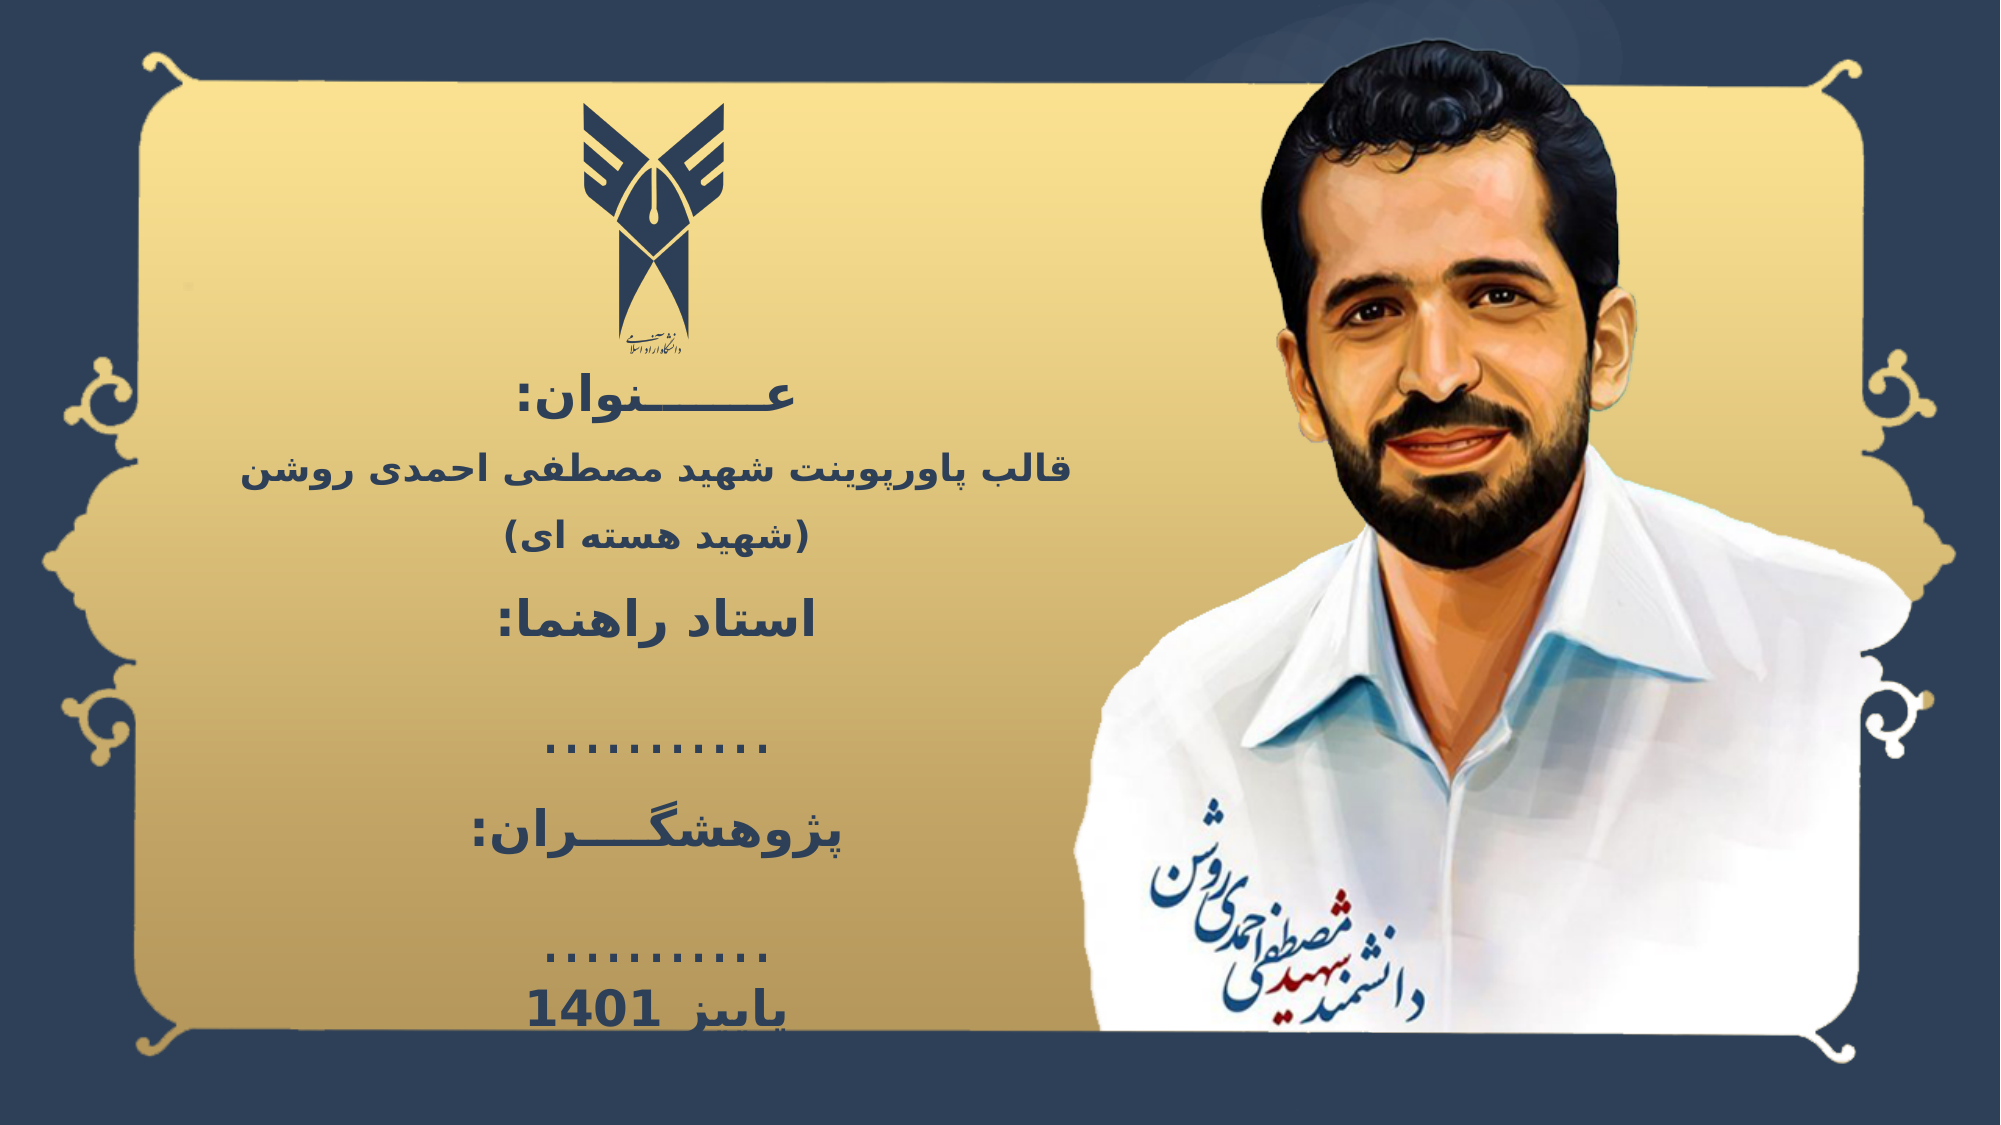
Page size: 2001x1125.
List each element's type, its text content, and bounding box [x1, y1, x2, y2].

picture [0, 0, 2000, 1125]
text_box عـــــــنوان: قالب پاورپوینت شهید مصطفی احمدی روشن (شهید هسته ای) استاد راهنما: ........... پژوهشگــــران: ........... پاییز 1401 [183, 274, 1072, 1044]
